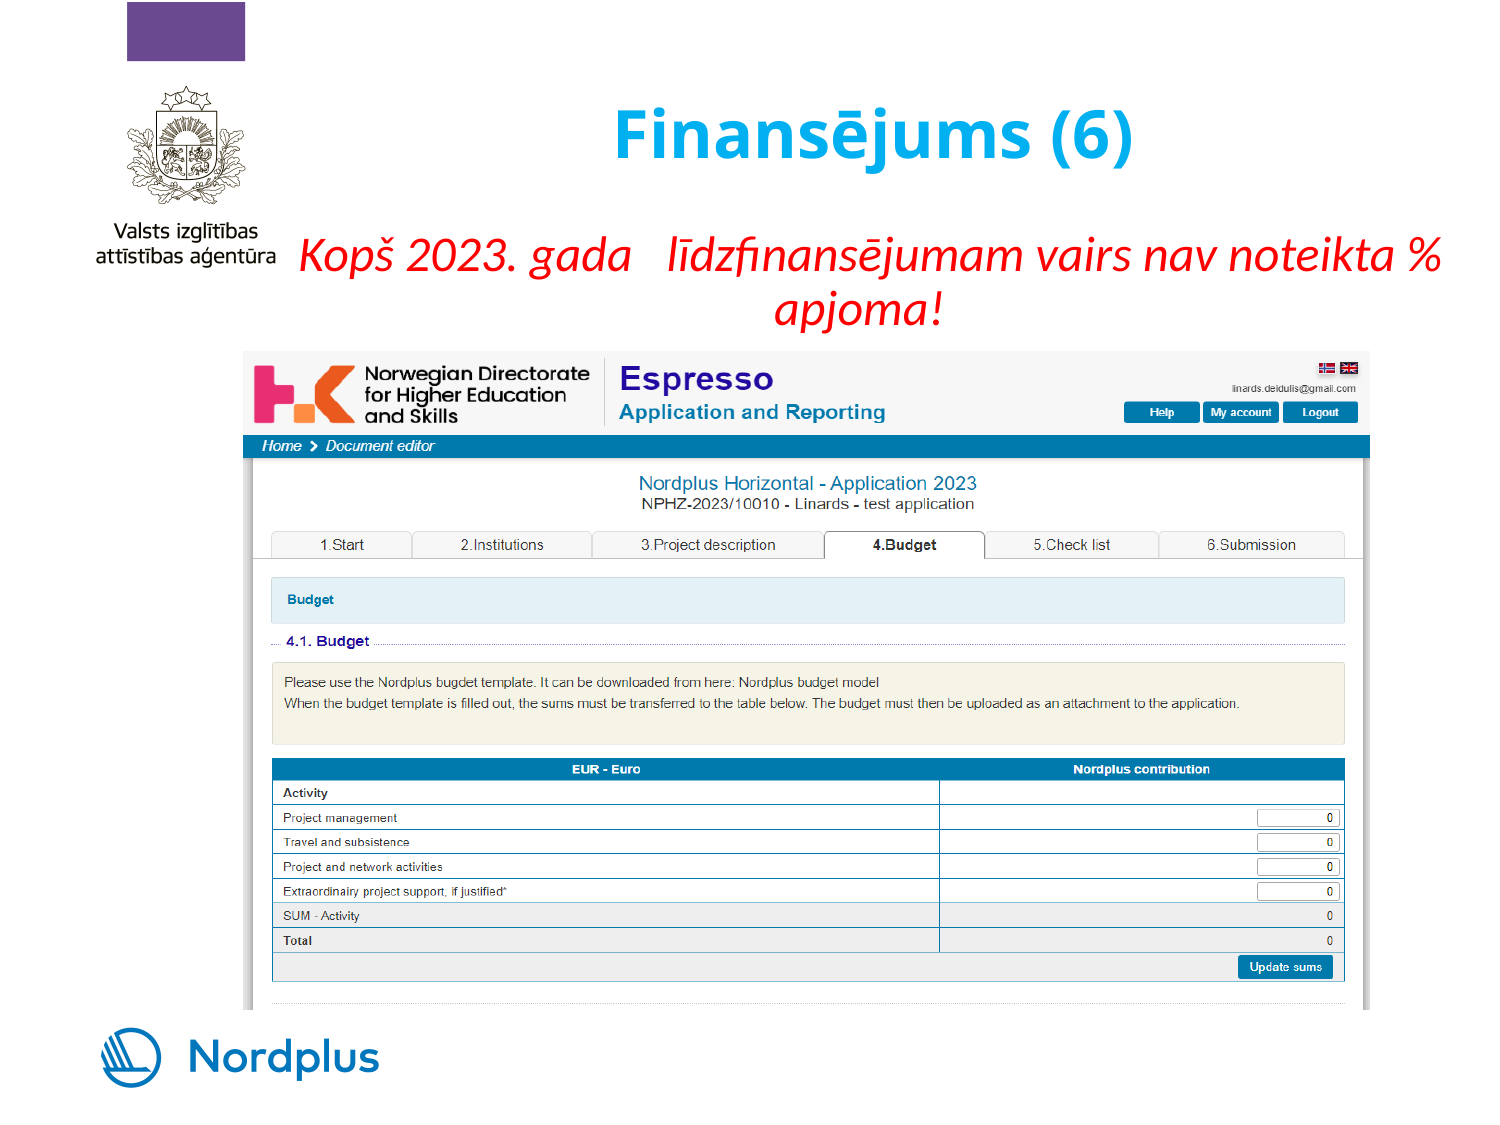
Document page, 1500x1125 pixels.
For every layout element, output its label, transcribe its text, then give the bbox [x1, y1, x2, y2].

title Finansējums (6) [258, 59, 1489, 215]
picture [0, 0, 1500, 1125]
text_box Kopš 2023. gada līdzfinansējumam vairs nav noteikta % apjoma! [270, 220, 1460, 344]
